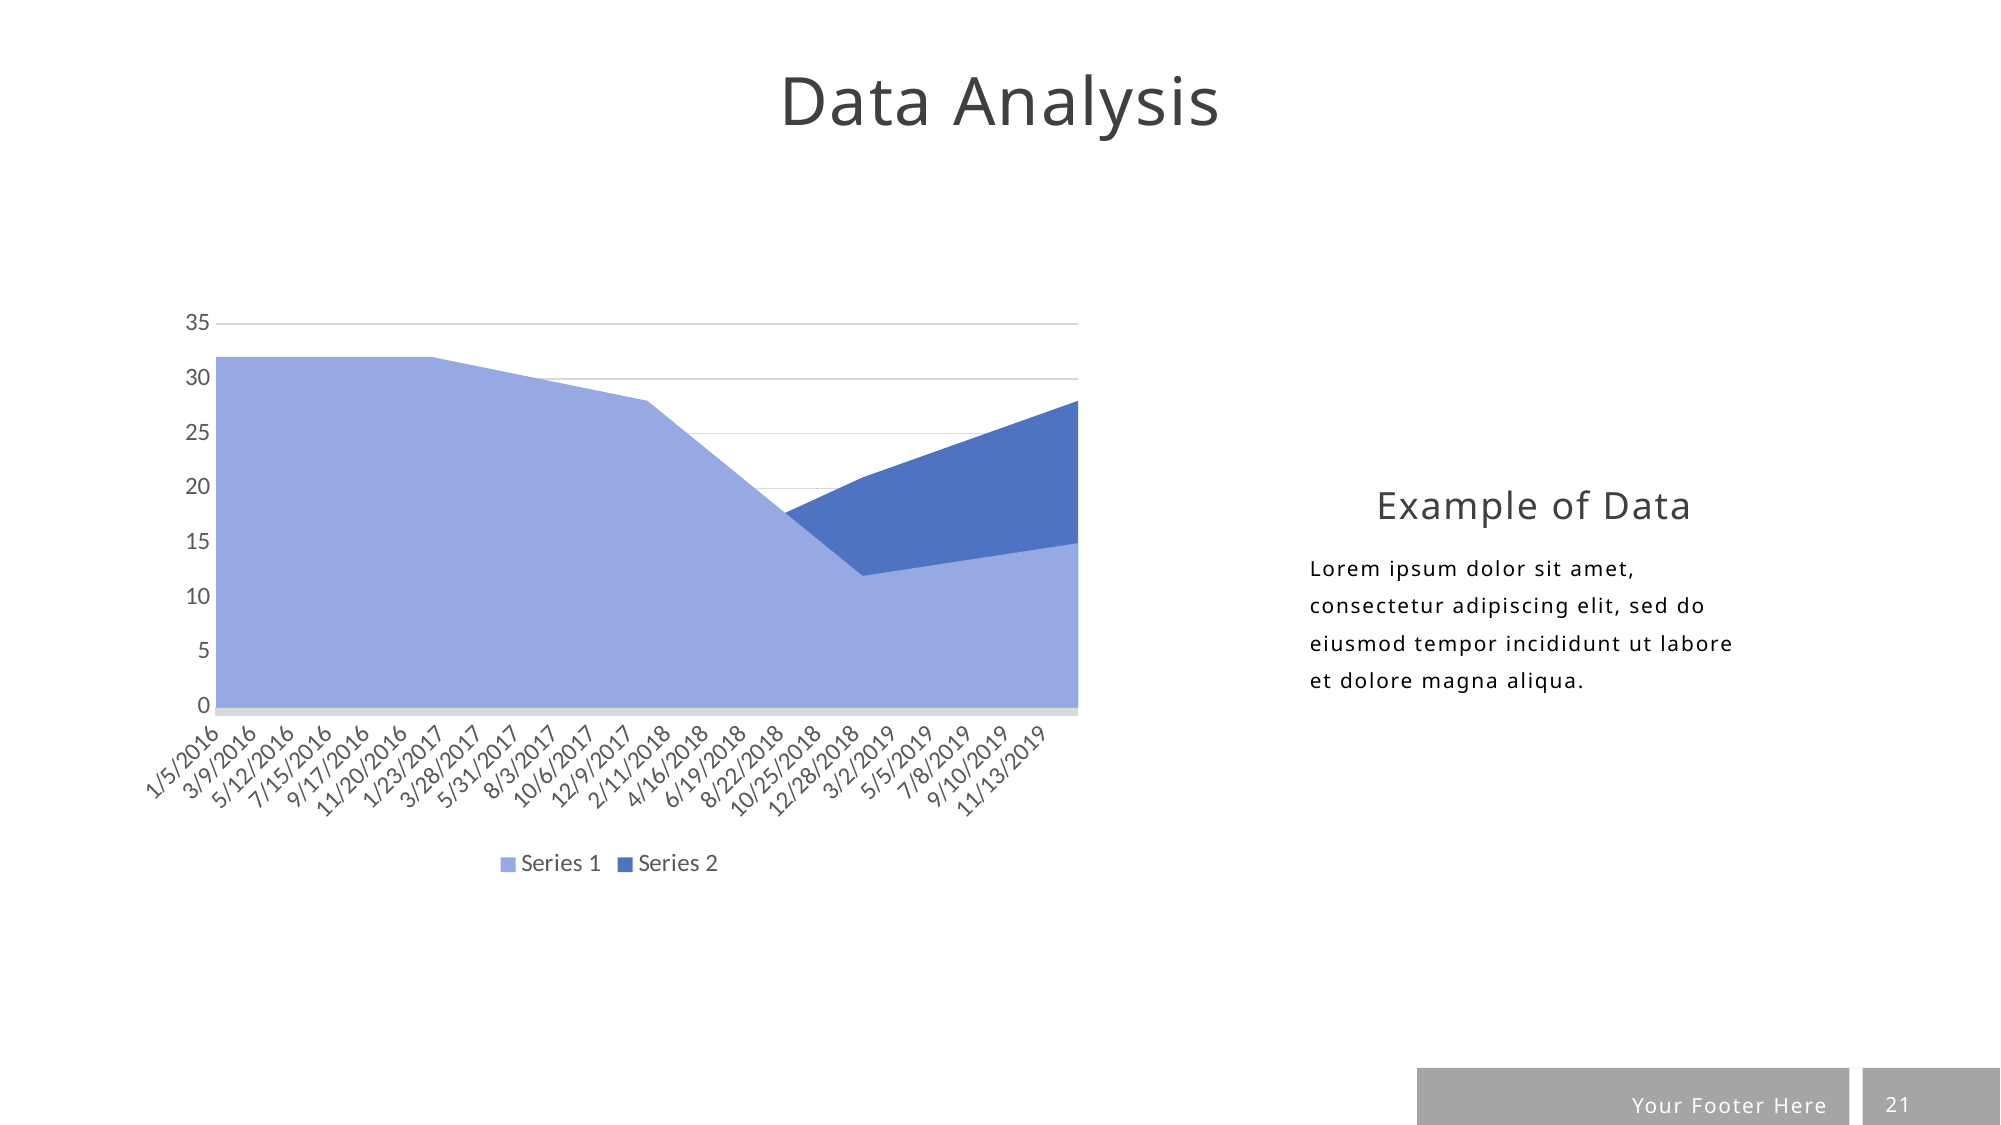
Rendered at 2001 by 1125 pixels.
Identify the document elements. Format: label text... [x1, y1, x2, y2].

text_box Lorem ipsum dolor sit amet, consectetur adipiscing elit, sed do eiusmod tempor incididunt ut labore et dolore magna aliqua. [1294, 535, 1774, 701]
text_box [1417, 1067, 2000, 1125]
chart [121, 299, 1098, 884]
text_box Example of Data [1361, 475, 1707, 535]
text_box Data Analysis [626, 51, 1374, 146]
